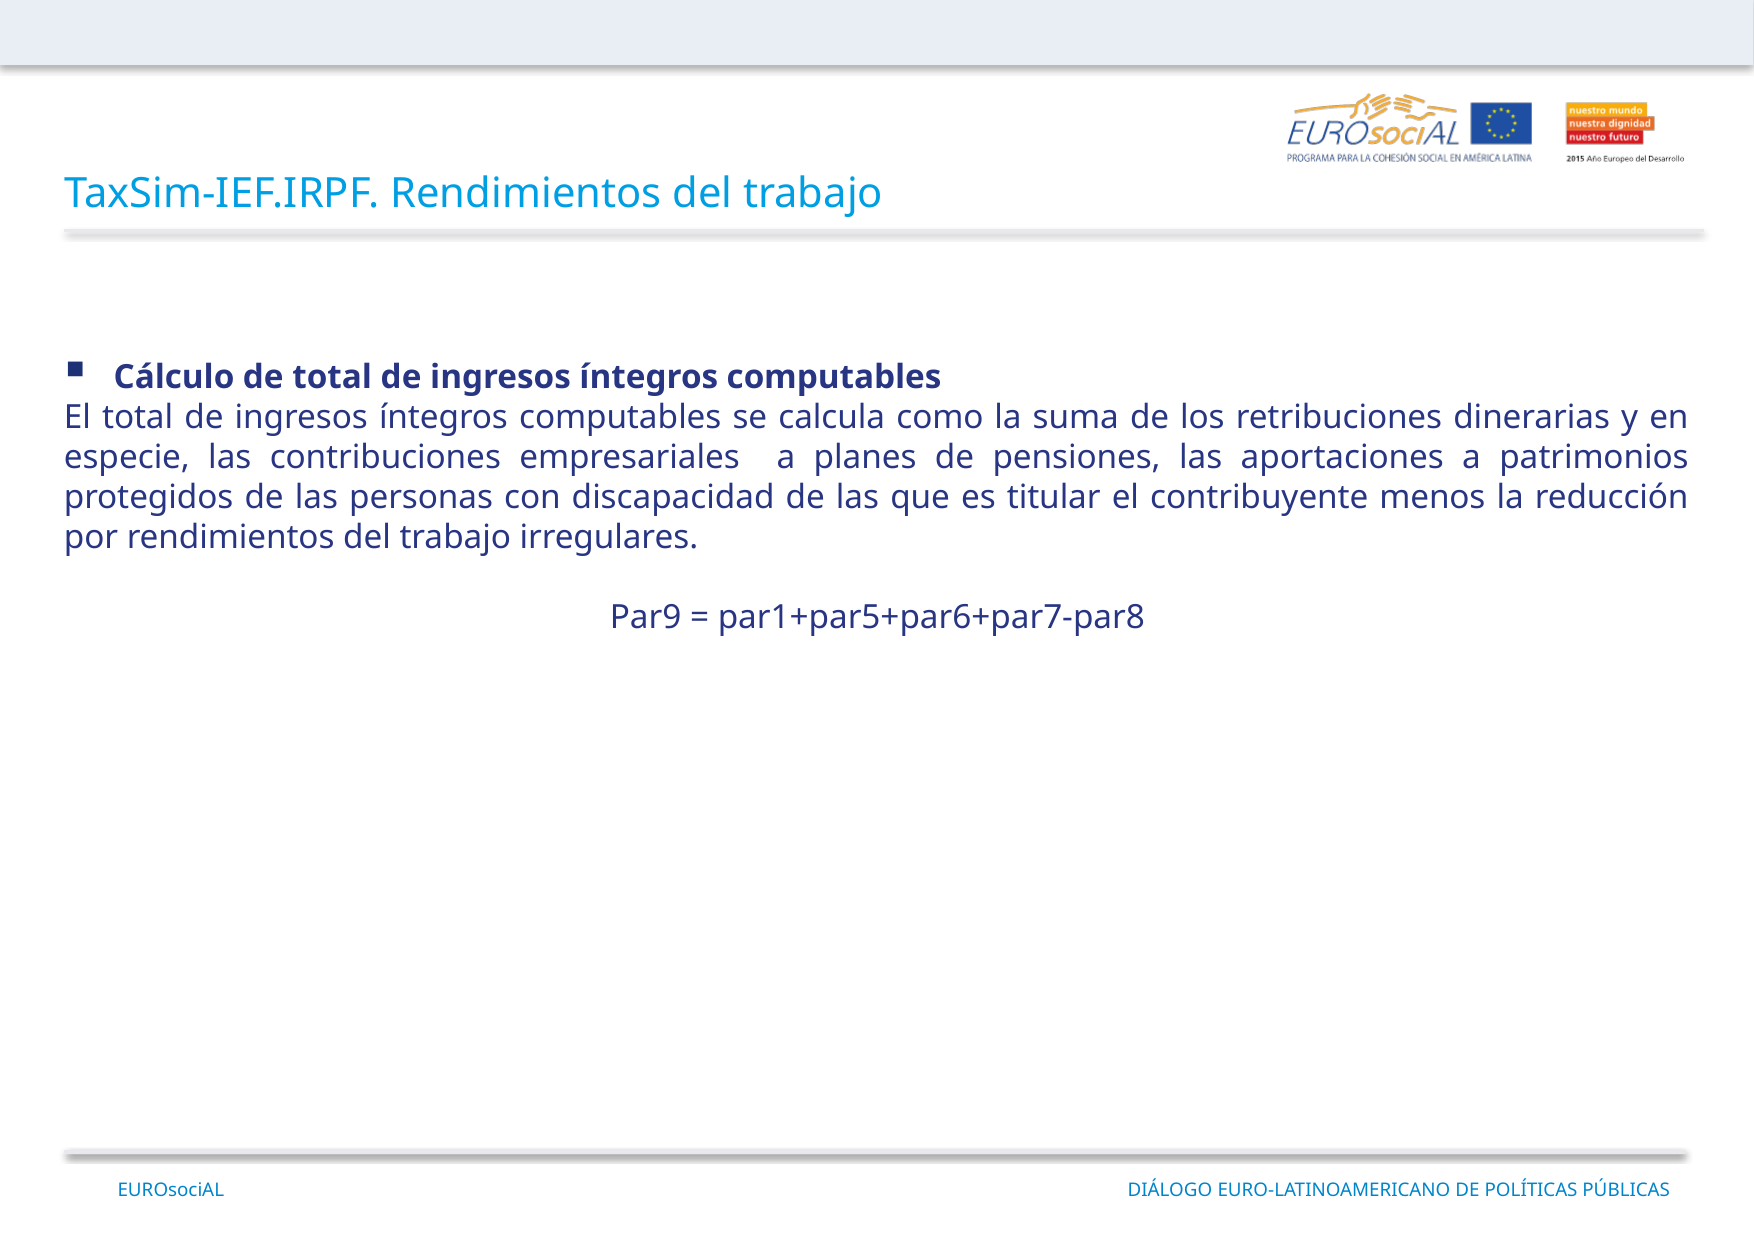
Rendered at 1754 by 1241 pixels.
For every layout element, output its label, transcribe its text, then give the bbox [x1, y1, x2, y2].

picture [1278, 88, 1692, 173]
text_box Cálculo de total de ingresos íntegros computables El total de ingresos íntegros computables se calcula como la suma de los retribuciones dinerarias y en especie, las contribuciones empresariales a planes de pensiones, las aportaciones a patrimonios protegidos de las personas con discapacidad de las que es titular el contribuyente menos la reducción por rendimientos del trabajo irregulares. Par9 = par1+par5+par6+par7-par8 [64, 289, 1692, 1140]
text_box TaxSim-IEF.IRPF. Rendimientos del trabajo [49, 158, 1628, 233]
